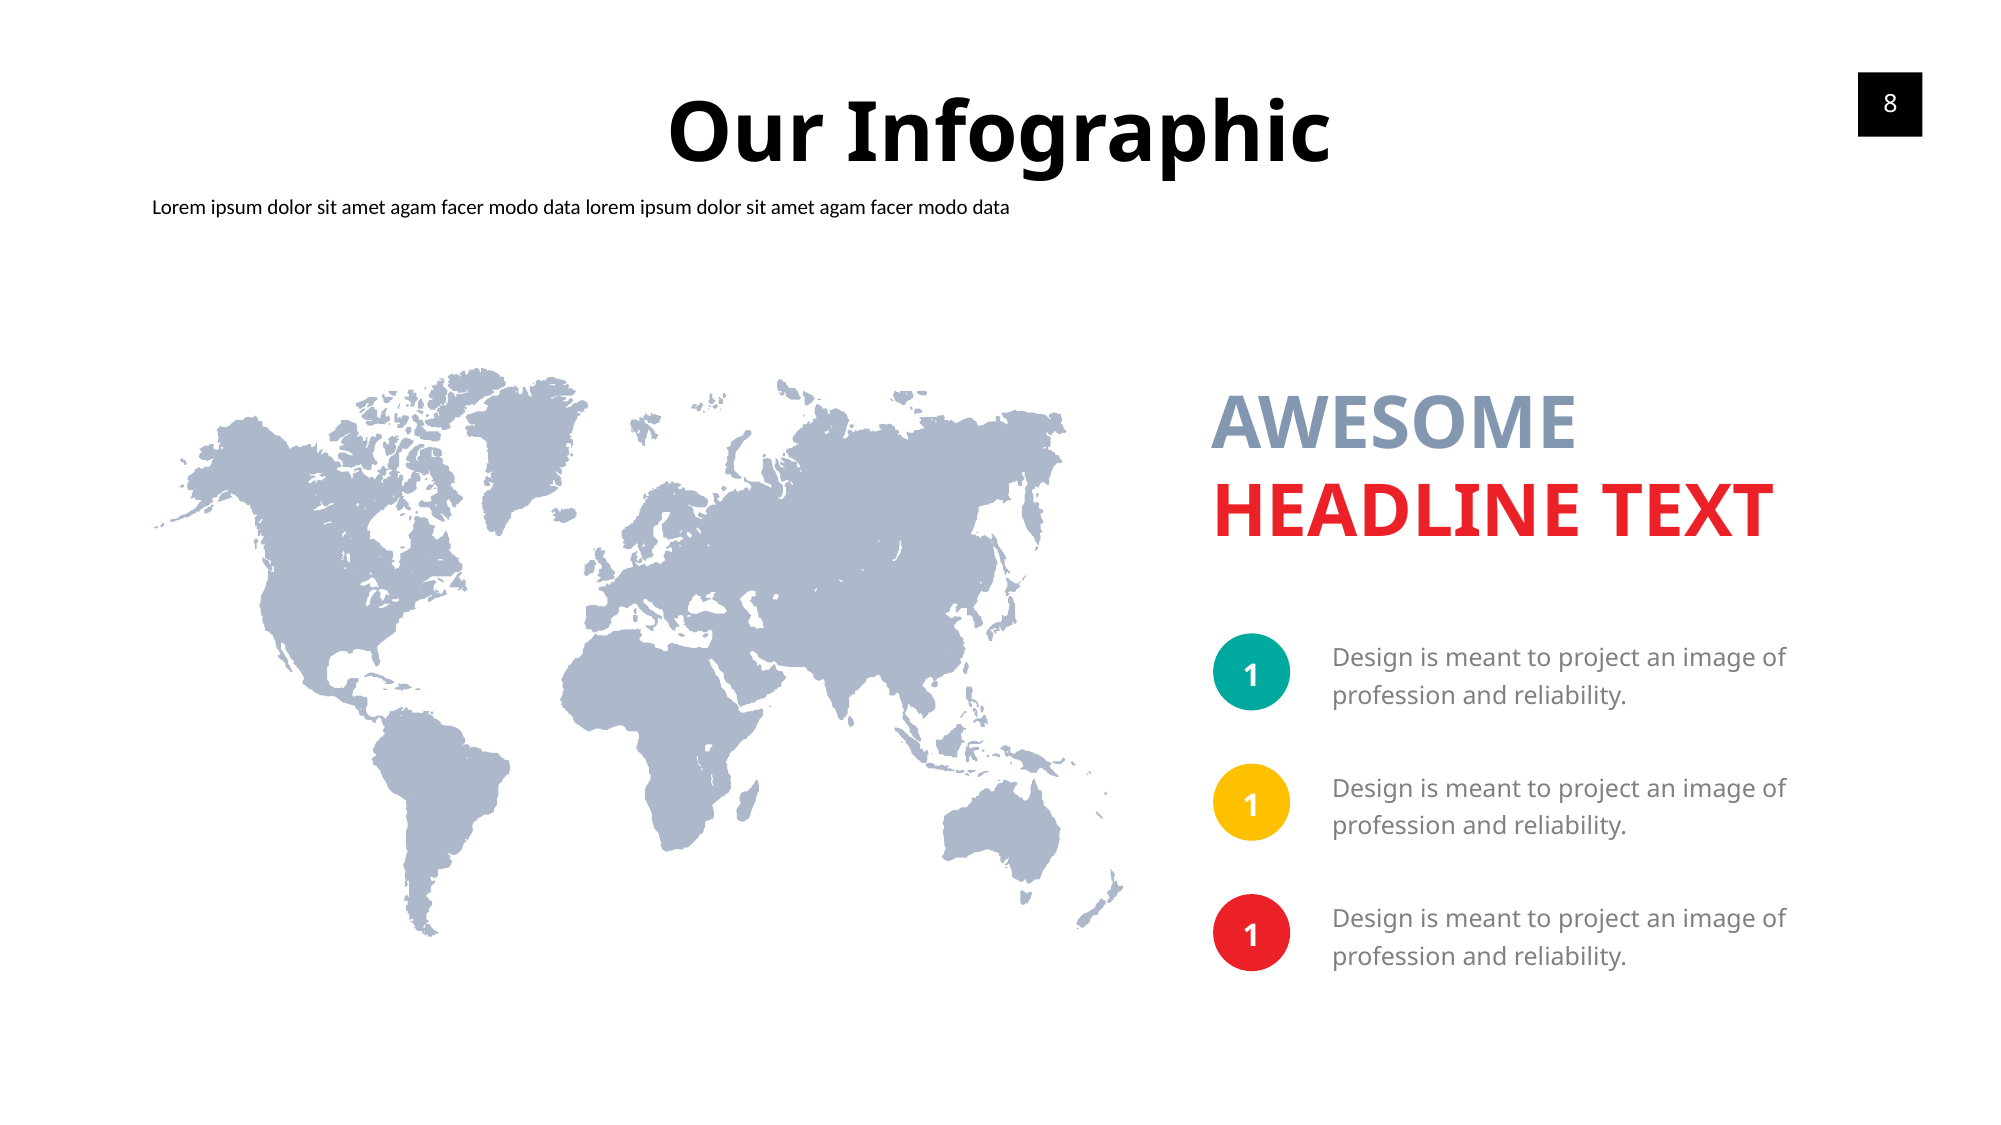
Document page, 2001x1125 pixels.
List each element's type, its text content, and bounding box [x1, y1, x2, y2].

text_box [153, 368, 1847, 972]
slide_number 8 [1863, 78, 1927, 130]
subtitle Lorem ipsum dolor sit amet agam facer modo data lorem ipsum dolor sit amet agam facer modo data [137, 186, 1863, 227]
title Our Infographic [137, 78, 1863, 186]
